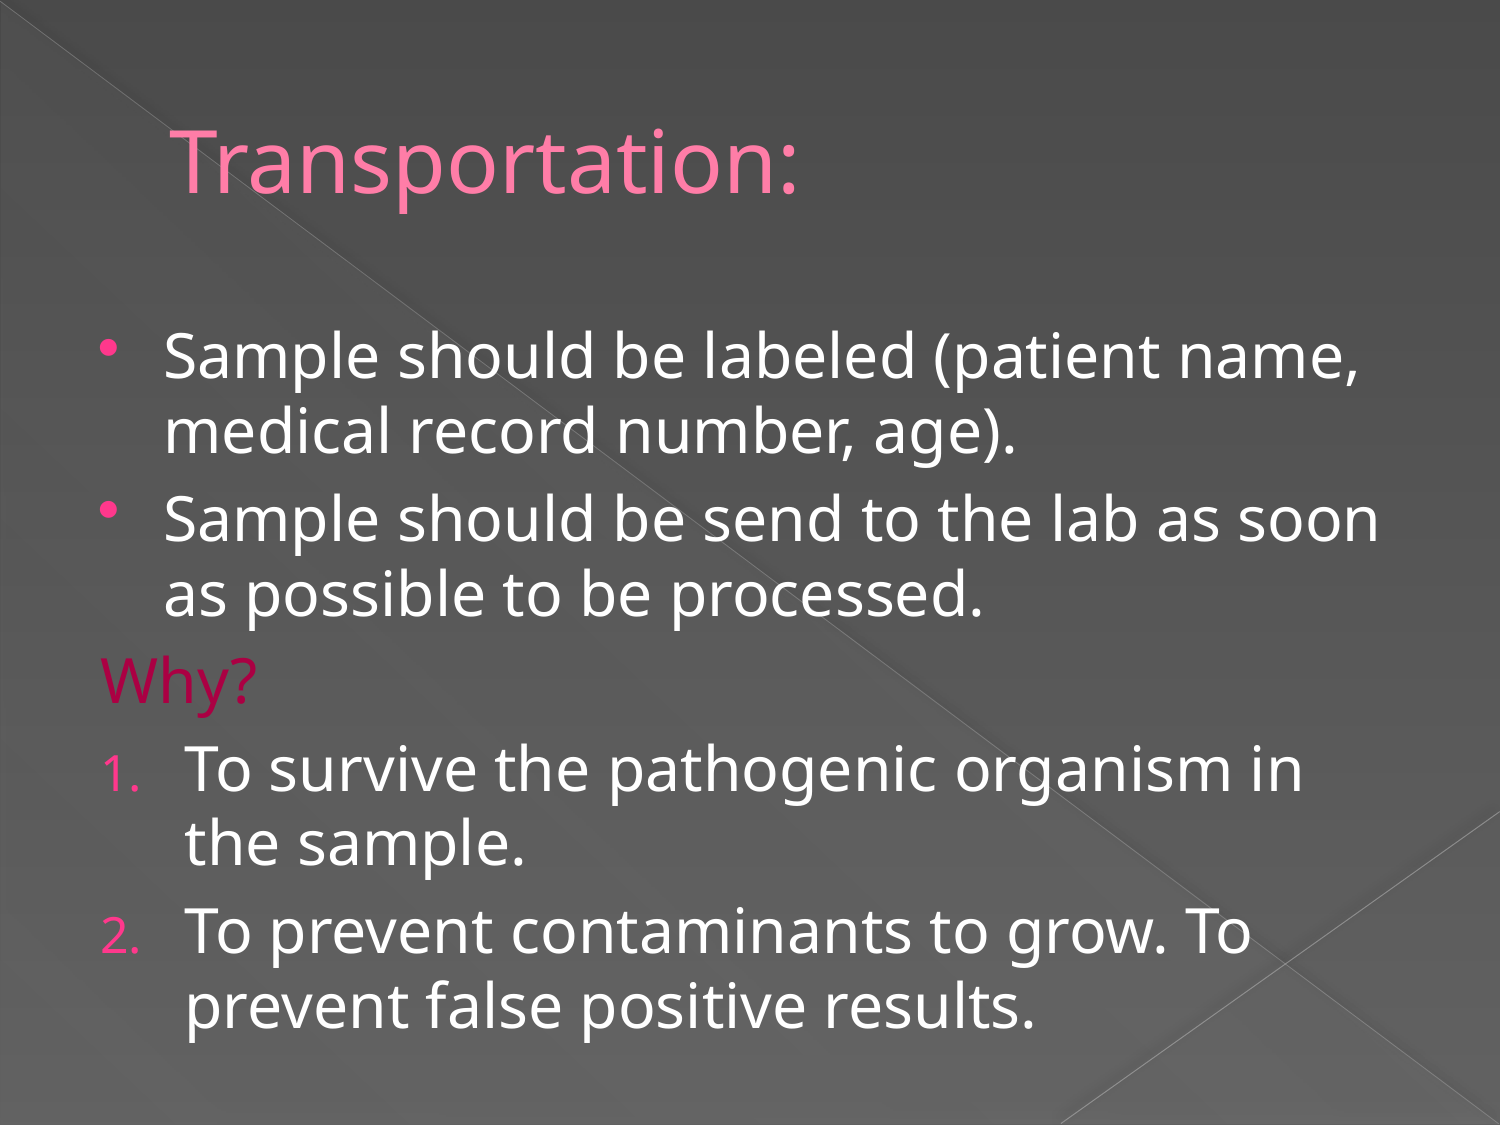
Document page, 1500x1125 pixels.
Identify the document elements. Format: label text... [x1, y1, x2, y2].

list Sample should be labeled (patient name, medical record number, age). Sample should be send to the lab as soon as possible to be processed. Why? To survive the pathogenic organism in the sample. To prevent contaminants to grow. To prevent false positive results. [75, 308, 1425, 1059]
title Transportation: [75, 43, 1425, 274]
